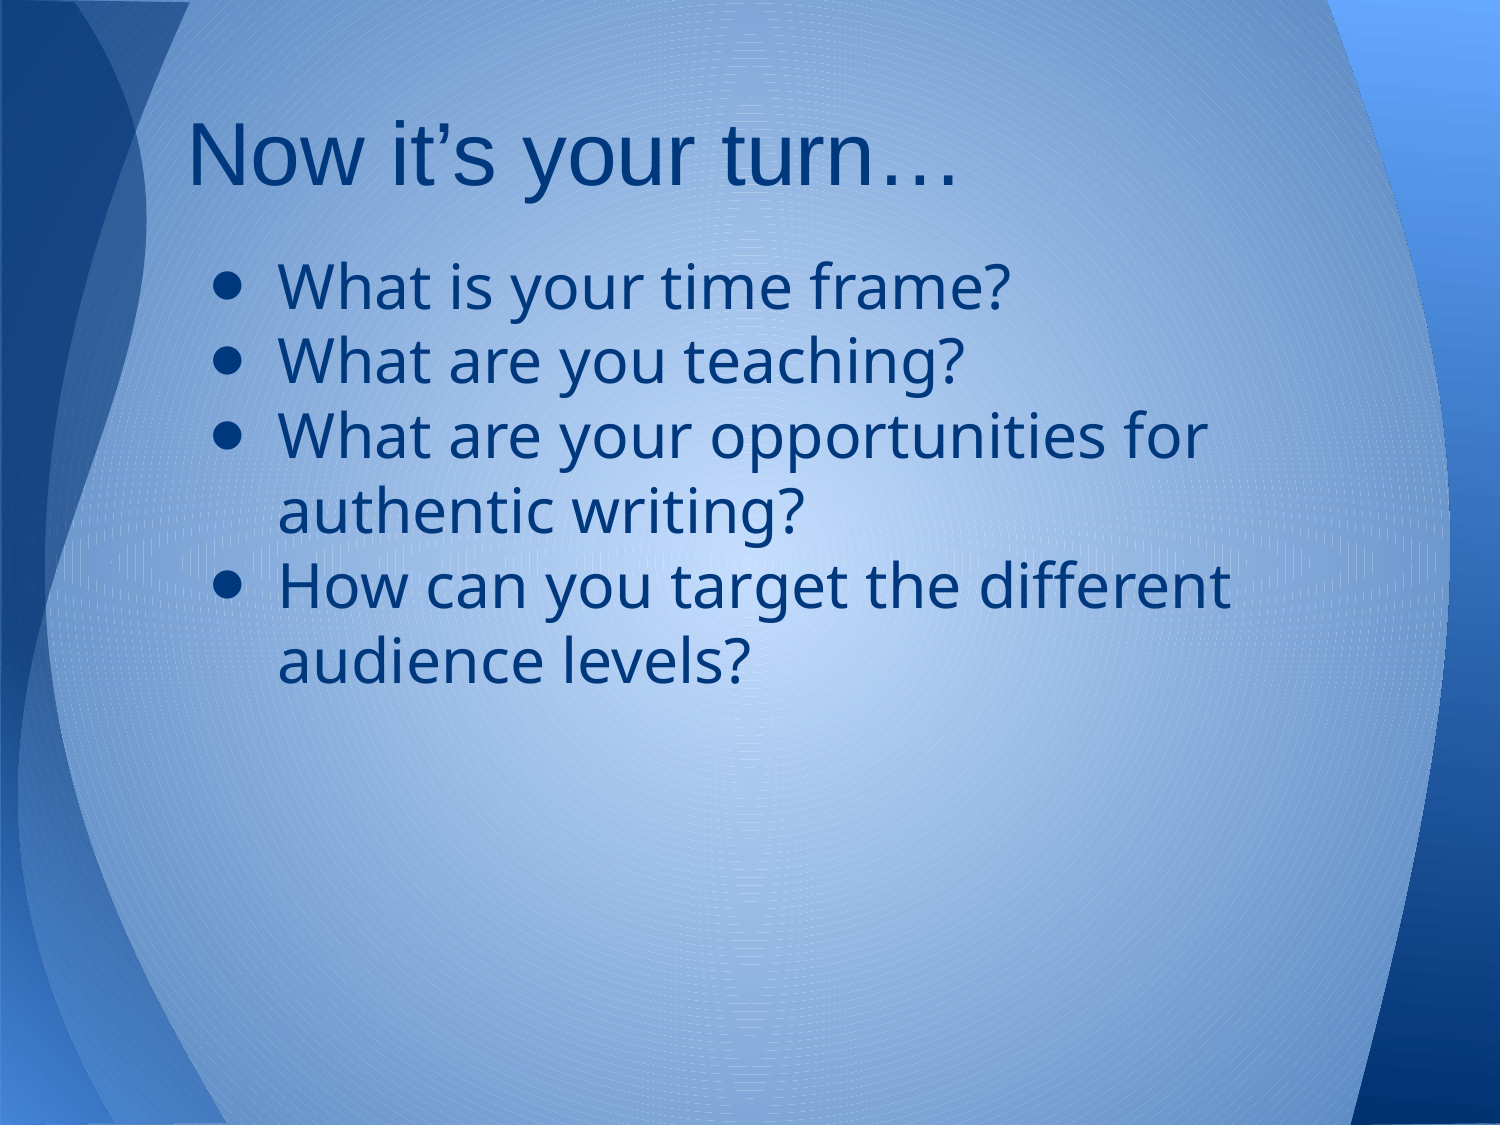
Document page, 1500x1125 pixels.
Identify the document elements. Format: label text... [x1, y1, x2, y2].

title Now it’s your turn… [171, 47, 1500, 251]
text_box What is your time frame? What are you teaching? What are your opportunities for authentic writing? How can you target the different audience levels? [187, 231, 1387, 712]
